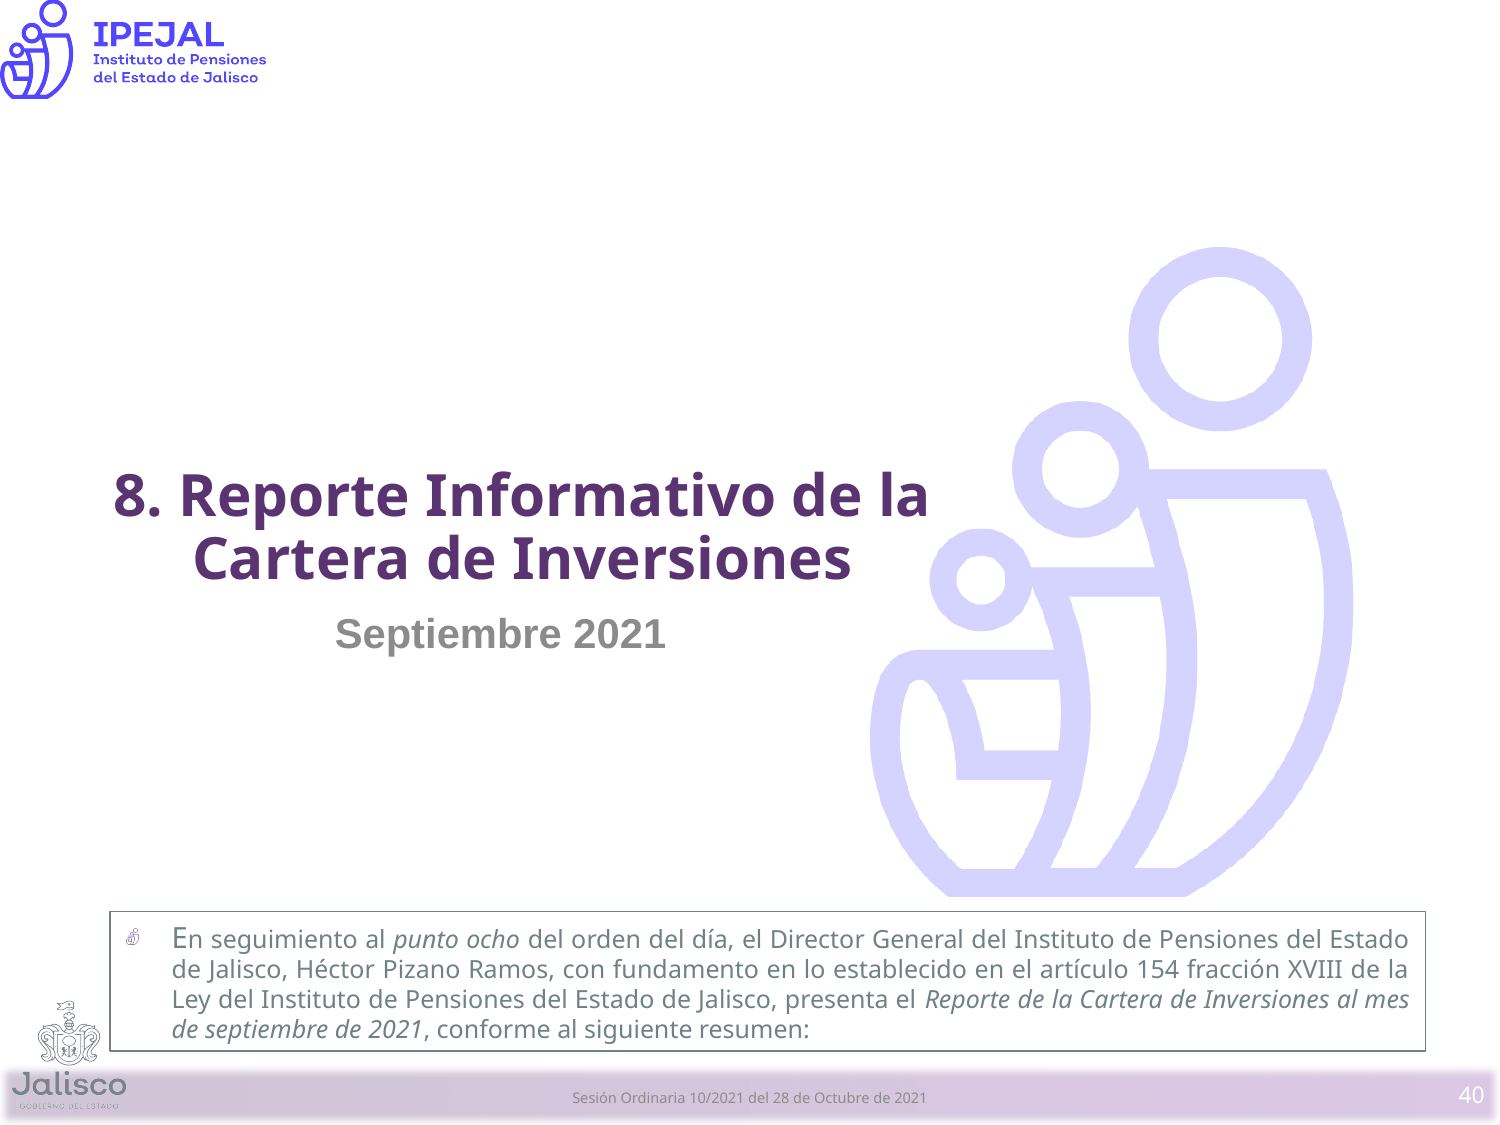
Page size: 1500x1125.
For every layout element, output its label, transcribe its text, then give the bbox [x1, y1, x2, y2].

text_box En seguimiento al punto ocho del orden del día, el Director General del Instituto de Pensiones del Estado de Jalisco, Héctor Pizano Ramos, con fundamento en lo establecido en el artículo 154 fracción XVIII de la Ley del Instituto de Pensiones del Estado de Jalisco, presenta el Reporte de la Cartera de Inversiones al mes de septiembre de 2021, conforme al siguiente resumen: [109, 911, 1426, 1052]
picture [0, 0, 266, 99]
footer Sesión Ordinaria 10/2021 del 28 de Octubre de 2021 [468, 1068, 1032, 1125]
picture [124, 926, 141, 947]
title 8. Reporte Informativo de la Cartera de Inversiones [13, 408, 1032, 650]
slide_number 40 [1411, 1066, 1500, 1125]
subtitle Septiembre 2021 [157, 599, 844, 698]
picture [0, 993, 153, 1120]
